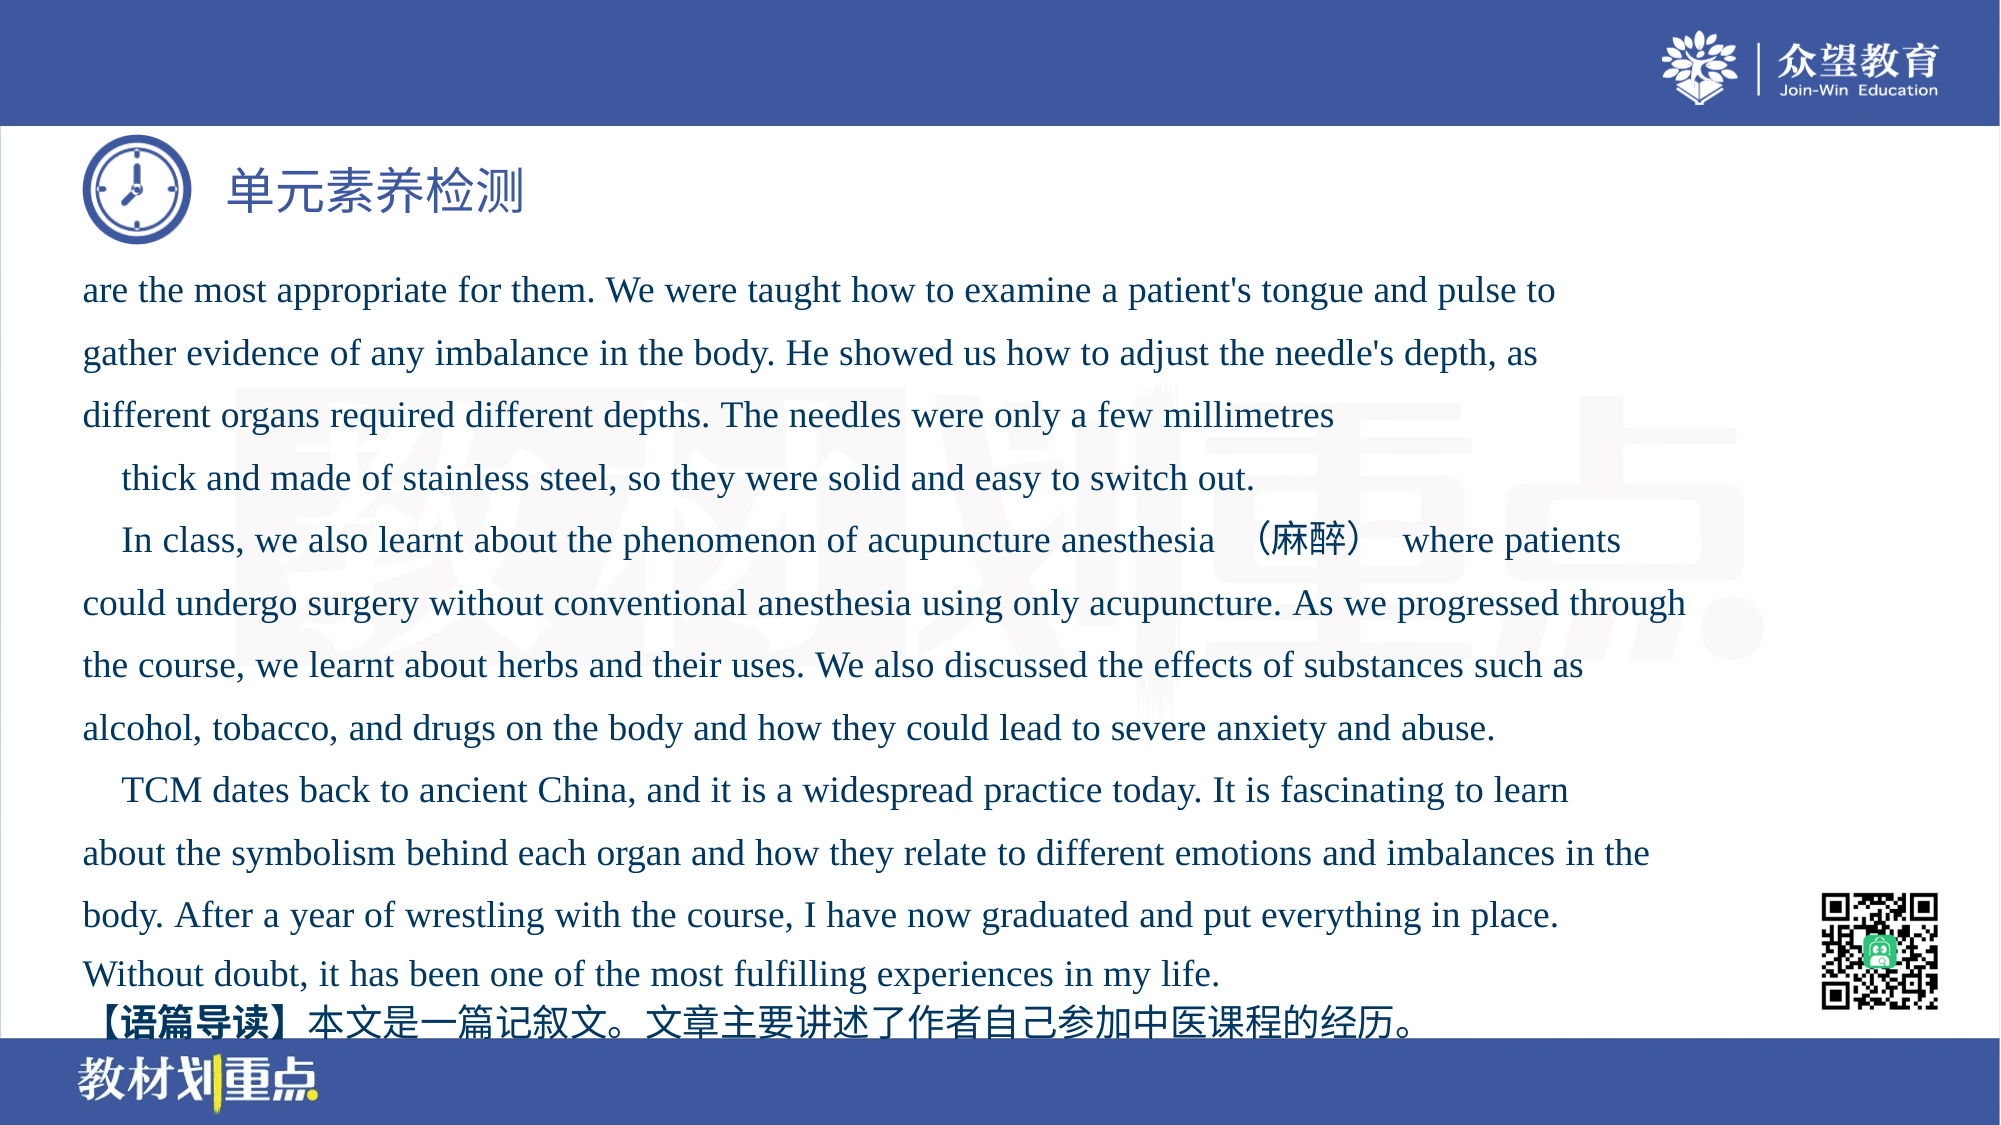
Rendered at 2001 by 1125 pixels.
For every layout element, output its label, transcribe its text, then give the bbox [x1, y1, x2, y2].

text_box 【语篇导读】本文是一篇记叙文。文章主要讲述了作者自己参加中医课程的经历。 [82, 985, 1817, 1039]
picture [0, 0, 2000, 1125]
text_box are the most appropriate for them. We were taught how to examine a patient's tongue and pulse to gather evidence of any imbalance in the body. He showed us how to adjust the needle's depth, as different organs required different depths. The needles were only a few millimetres thick and made of stainless steel, so they were solid and easy to switch out. In class, we also learnt about the phenomenon of acupuncture anesthesia （麻醉） where patients could undergo surgery without conventional anesthesia using only acupuncture. As we progressed through the course, we learnt about herbs and their uses. We also discussed the effects of substances such as alcohol, tobacco, and drugs on the body and how they could lead to severe anxiety and abuse. TCM dates back to ancient China, and it is a widespread practice today. It is fascinating to learn about the symbolism behind each organ and how they relate to different emotions and imbalances in the body. After a year of wrestling with the course, I have now graduated and put everything in place. Without doubt, it has been one of the most fulfilling experiences in my life. [82, 247, 1817, 985]
